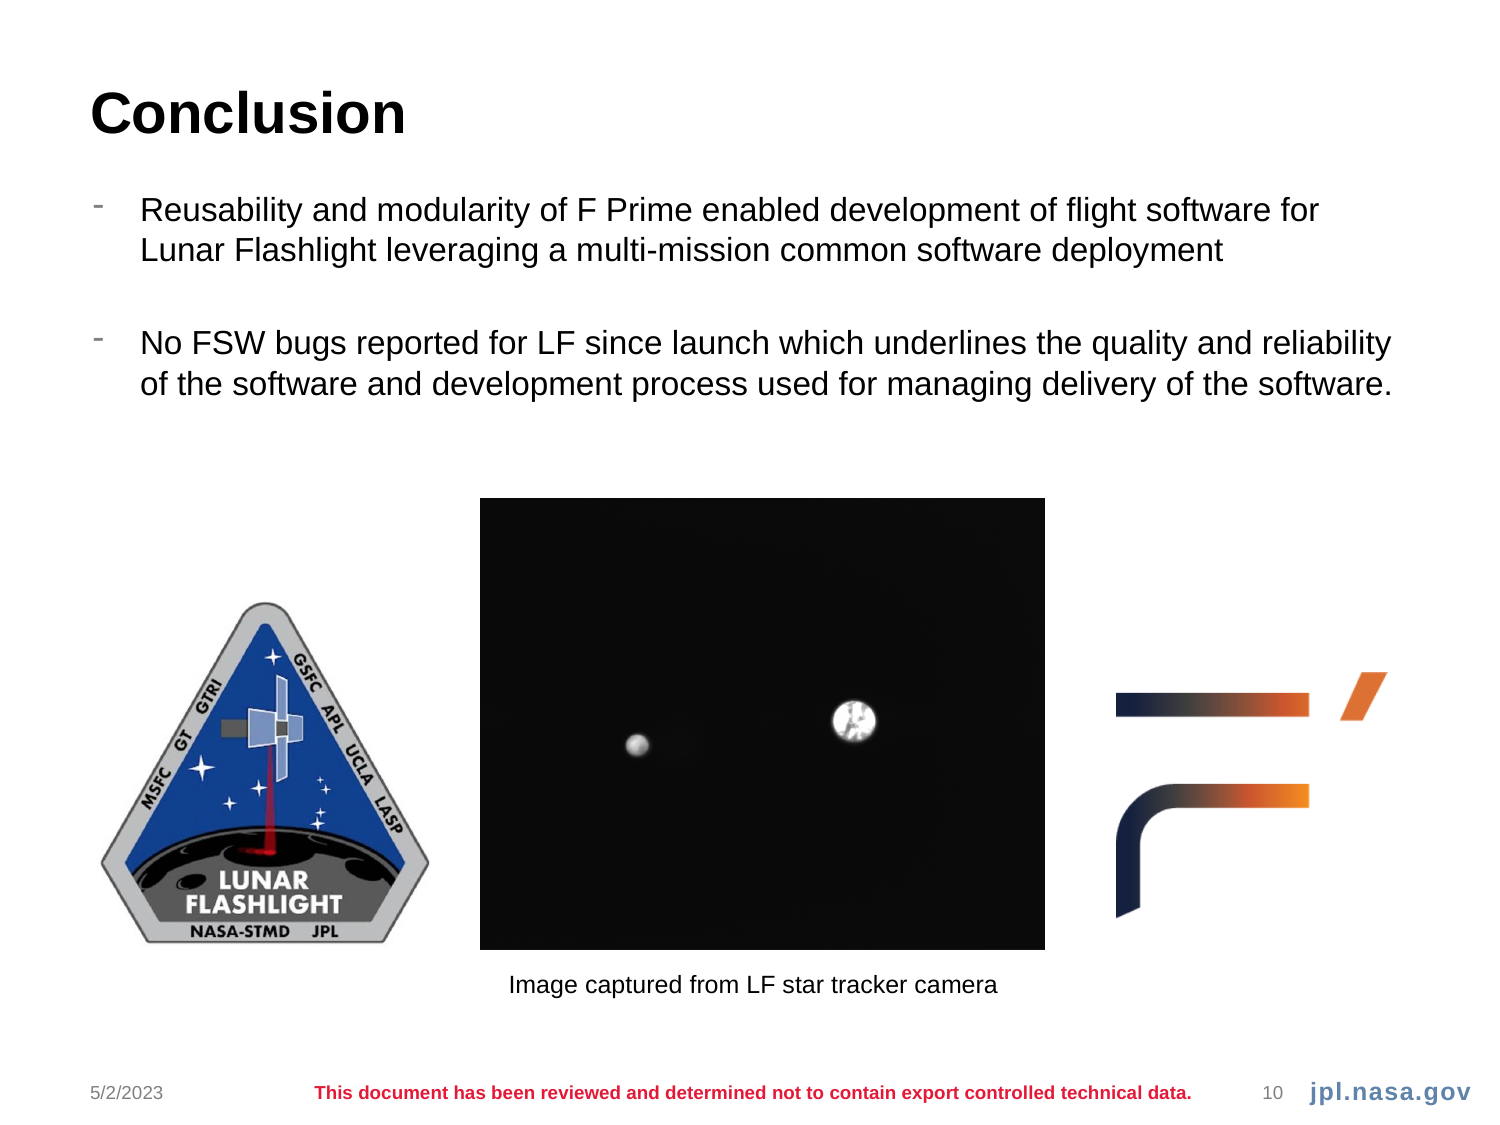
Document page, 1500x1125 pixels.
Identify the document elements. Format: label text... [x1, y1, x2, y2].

picture [96, 596, 434, 947]
footer This document has been reviewed and determined not to contain export controlled technical data. [307, 1088, 1193, 1125]
picture [1116, 671, 1389, 920]
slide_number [75, 1059, 307, 1125]
text_box Image captured from LF star tracker camera [493, 960, 1019, 1015]
slide_number 10 [1193, 1088, 1299, 1125]
list Reusability and modularity of F Prime enabled development of flight software for Lunar Flashlight leveraging a multi-mission common software deployment No FSW bugs reported for LF since launch which underlines the quality and reliability of the software and development process used for managing delivery of the software. [78, 181, 1428, 1088]
picture [479, 498, 1046, 951]
title Conclusion [75, 67, 1425, 146]
